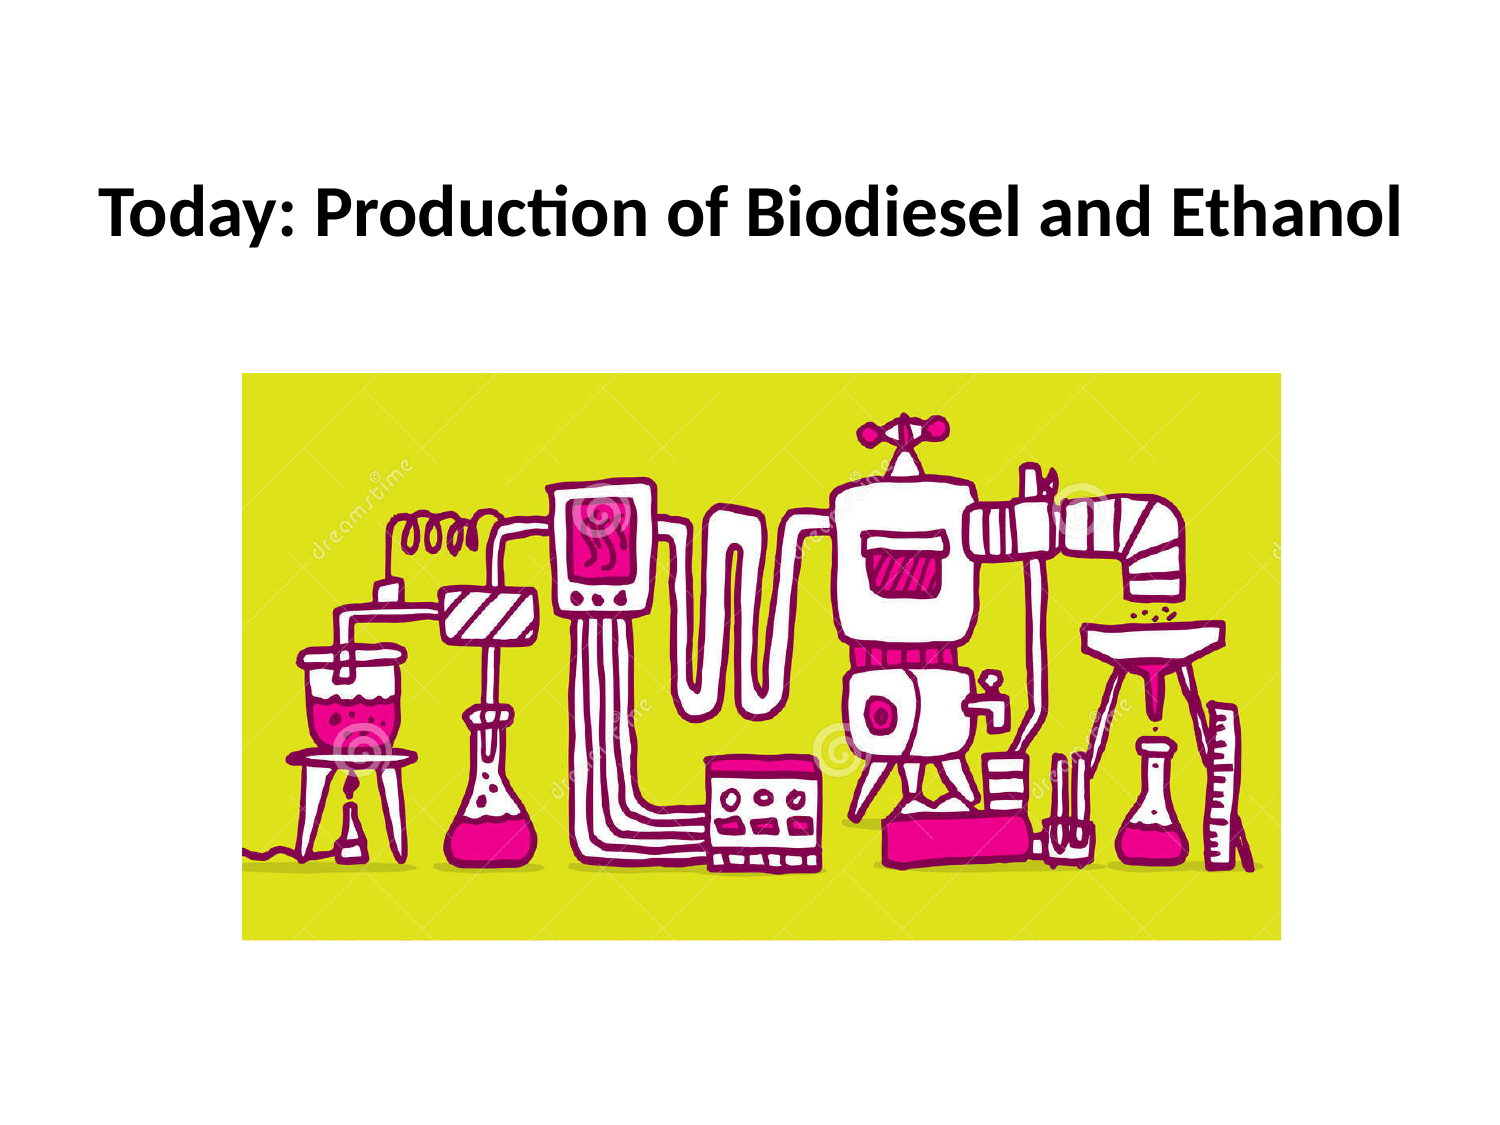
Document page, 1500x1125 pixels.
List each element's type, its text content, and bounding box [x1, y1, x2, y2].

picture [241, 373, 1282, 941]
title Today: Production of Biodiesel and Ethanol [76, 113, 1427, 302]
